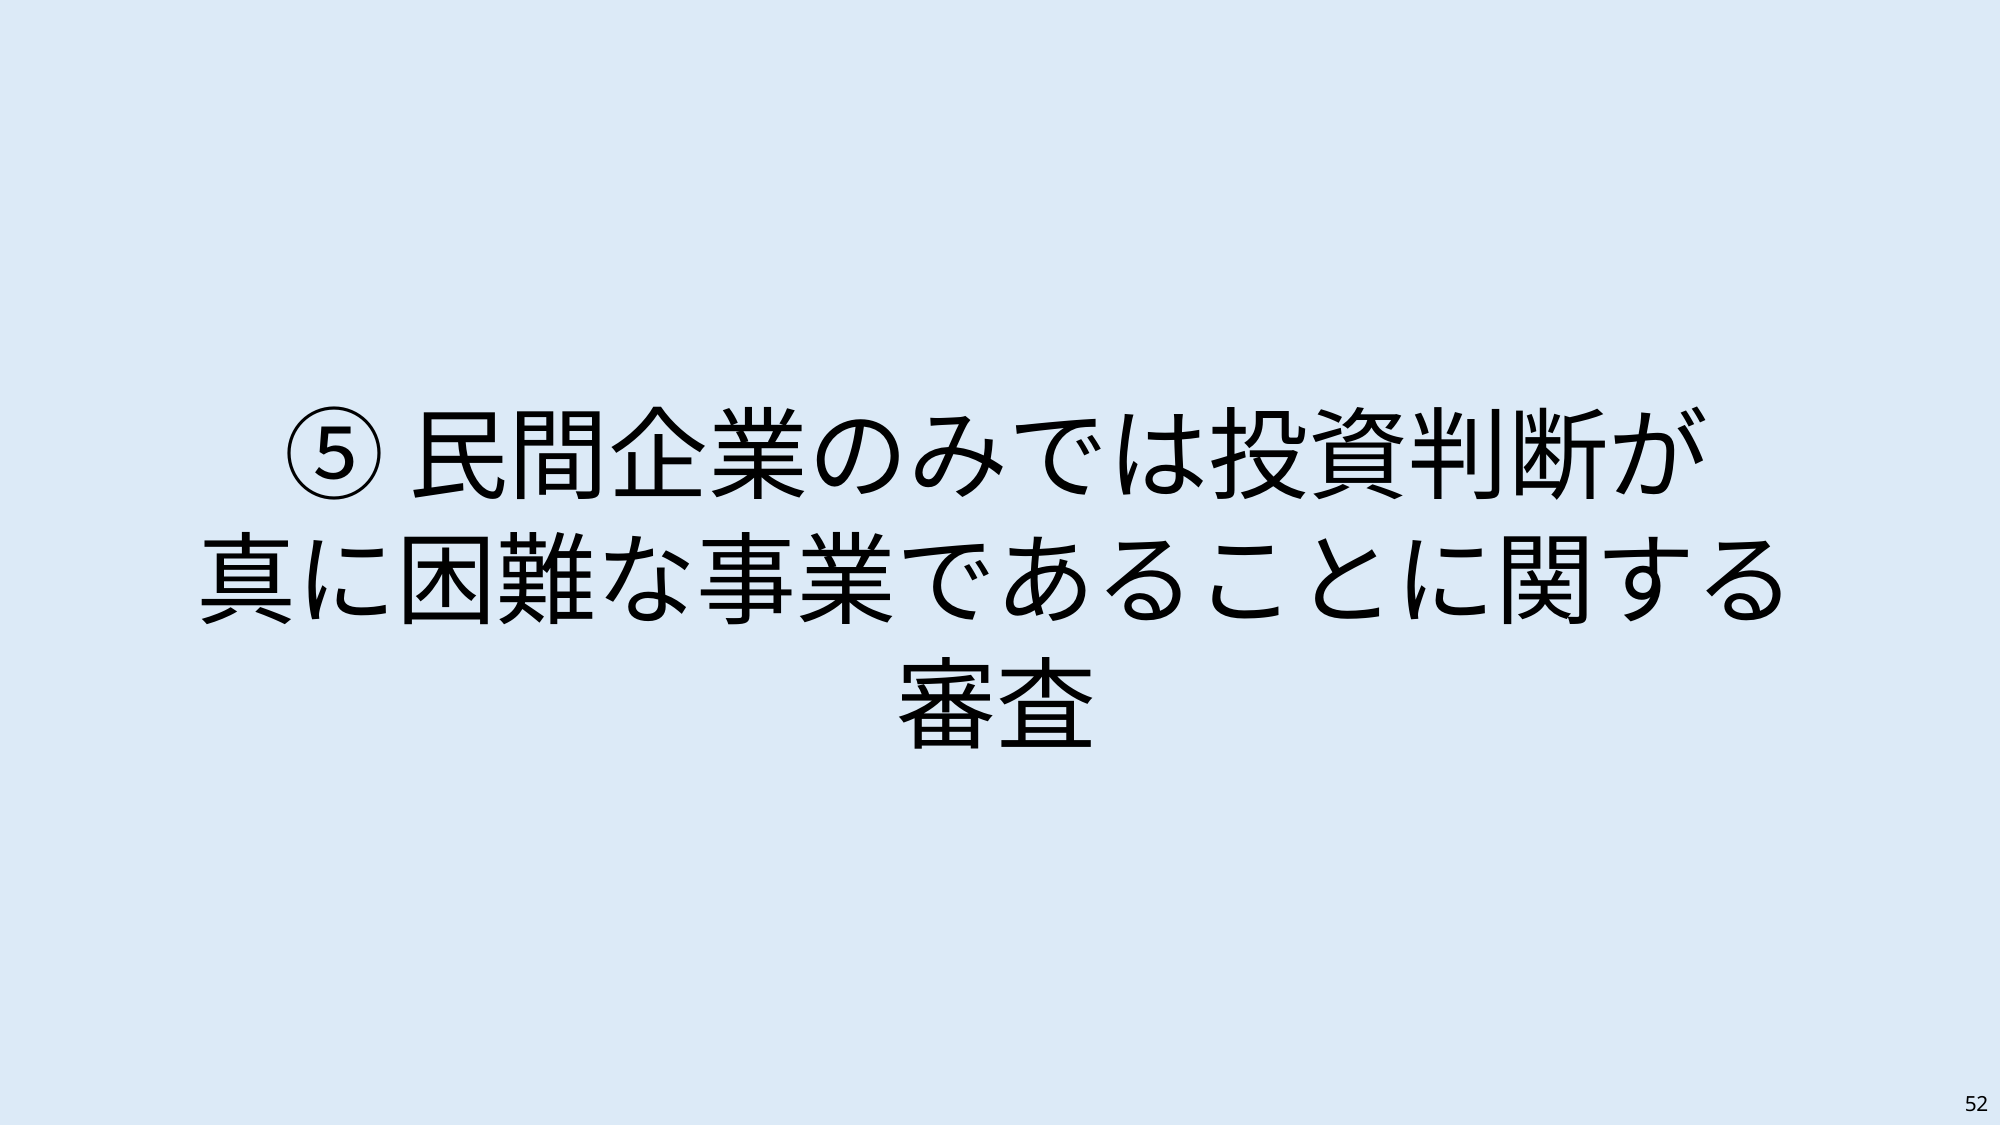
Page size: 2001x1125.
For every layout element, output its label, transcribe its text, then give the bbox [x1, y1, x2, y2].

text_box ⑤民間企業のみでは投資判断が 真に困難な事業であることに関する審査 [125, 298, 1867, 827]
